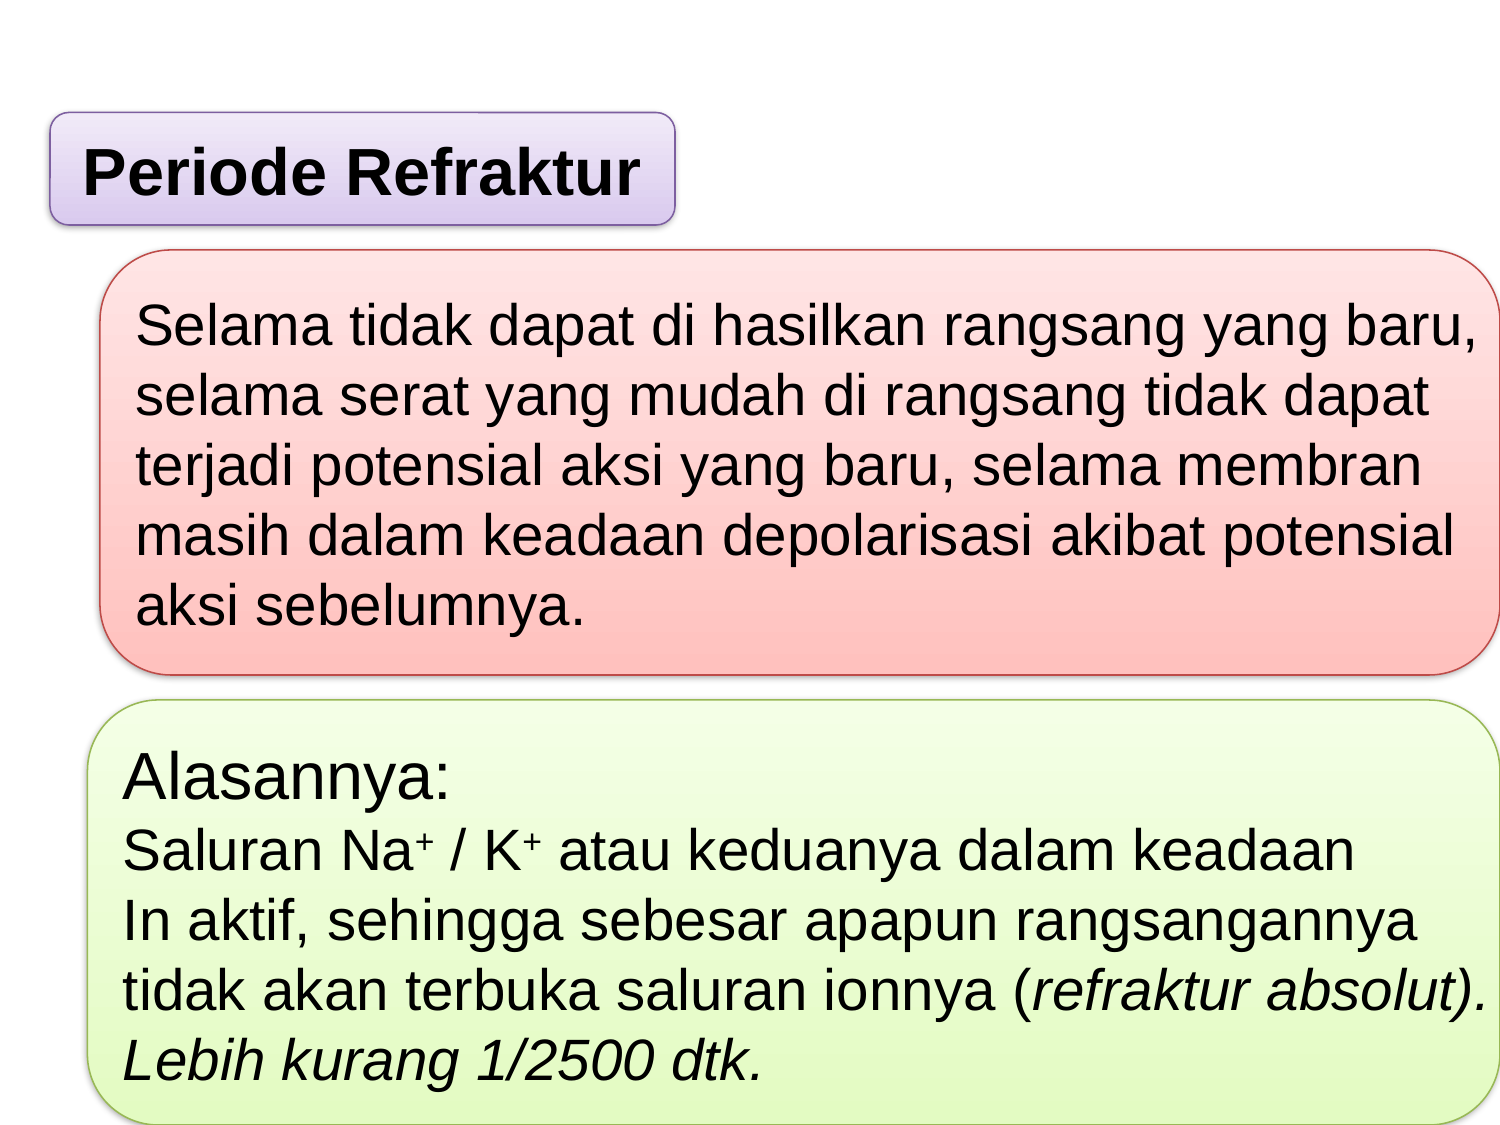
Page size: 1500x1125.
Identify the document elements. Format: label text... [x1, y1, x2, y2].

text_box Periode Refraktur [49, 111, 676, 226]
text_box Selama tidak dapat di hasilkan rangsang yang baru, selama serat yang mudah di rangsang tidak dapat terjadi potensial aksi yang baru, selama membran masih dalam keadaan depolarisasi akibat potensial aksi sebelumnya. [99, 249, 1500, 676]
text_box Alasannya: Saluran Na+ / K+ atau keduanya dalam keadaan In aktif, sehingga sebesar apapun rangsangannya tidak akan terbuka saluran ionnya (refraktur absolut). Lebih kurang 1/2500 dtk. [86, 699, 1500, 1125]
